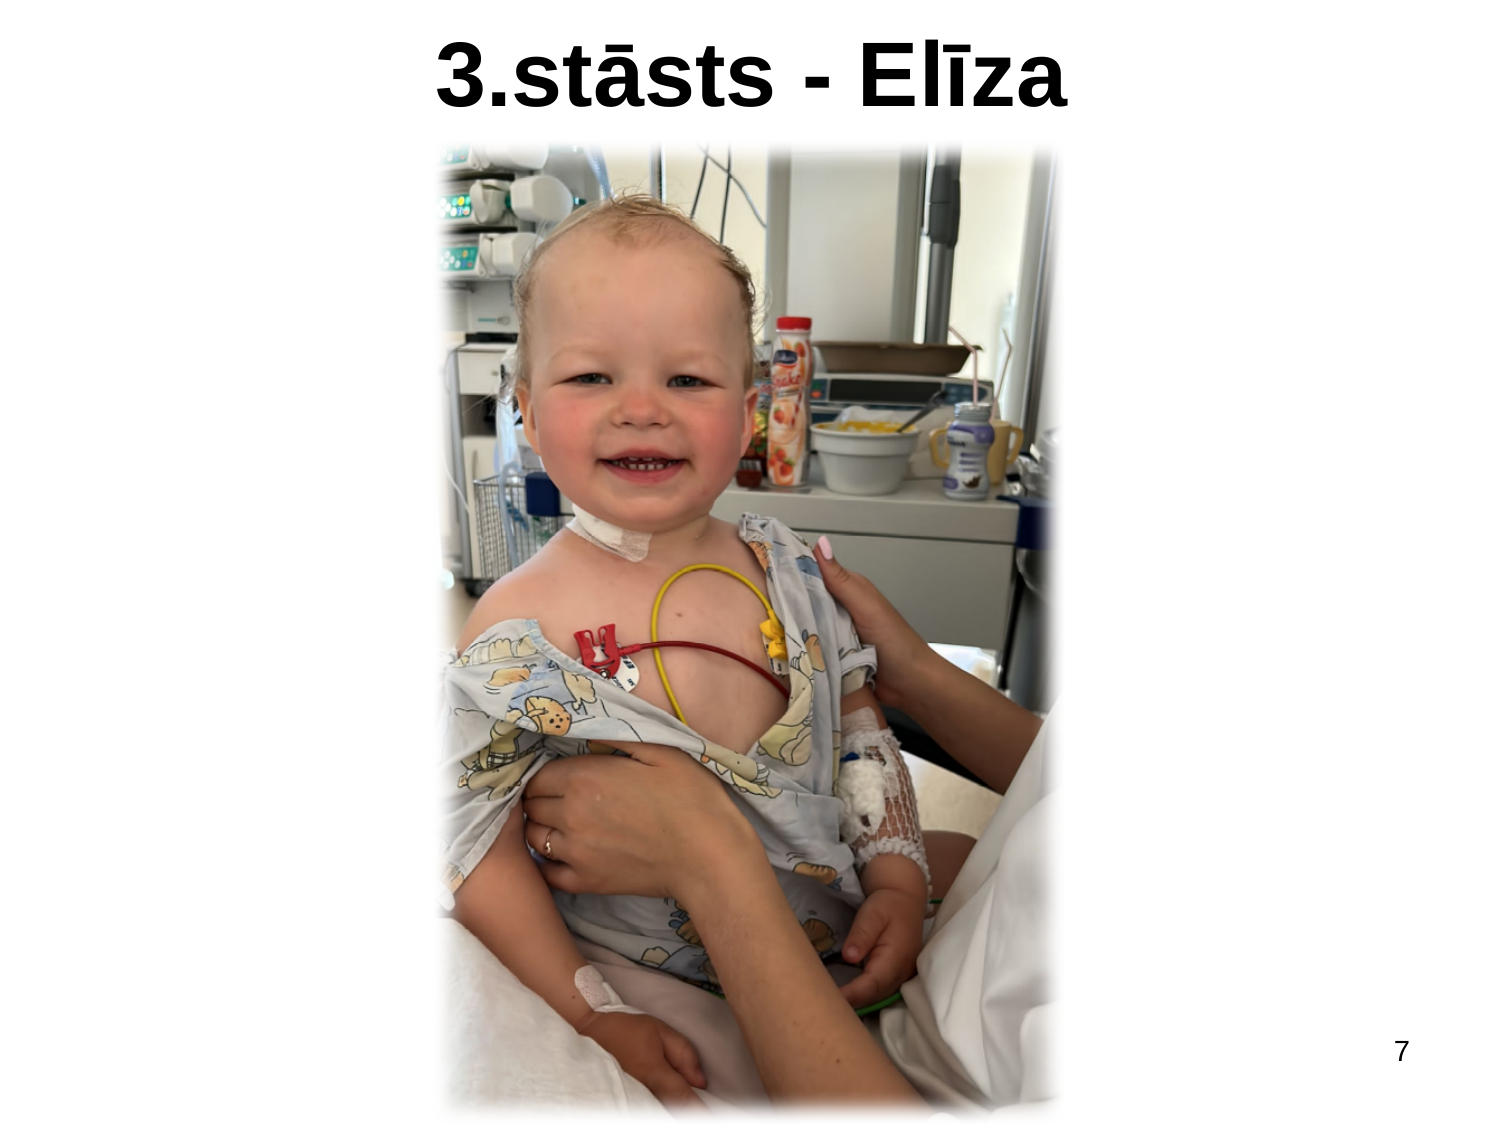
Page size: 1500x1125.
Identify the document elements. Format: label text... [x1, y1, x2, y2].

title 3.stāsts - Elīza [76, 0, 1428, 140]
picture [433, 139, 1067, 1125]
slide_number 7 [1074, 1024, 1426, 1103]
